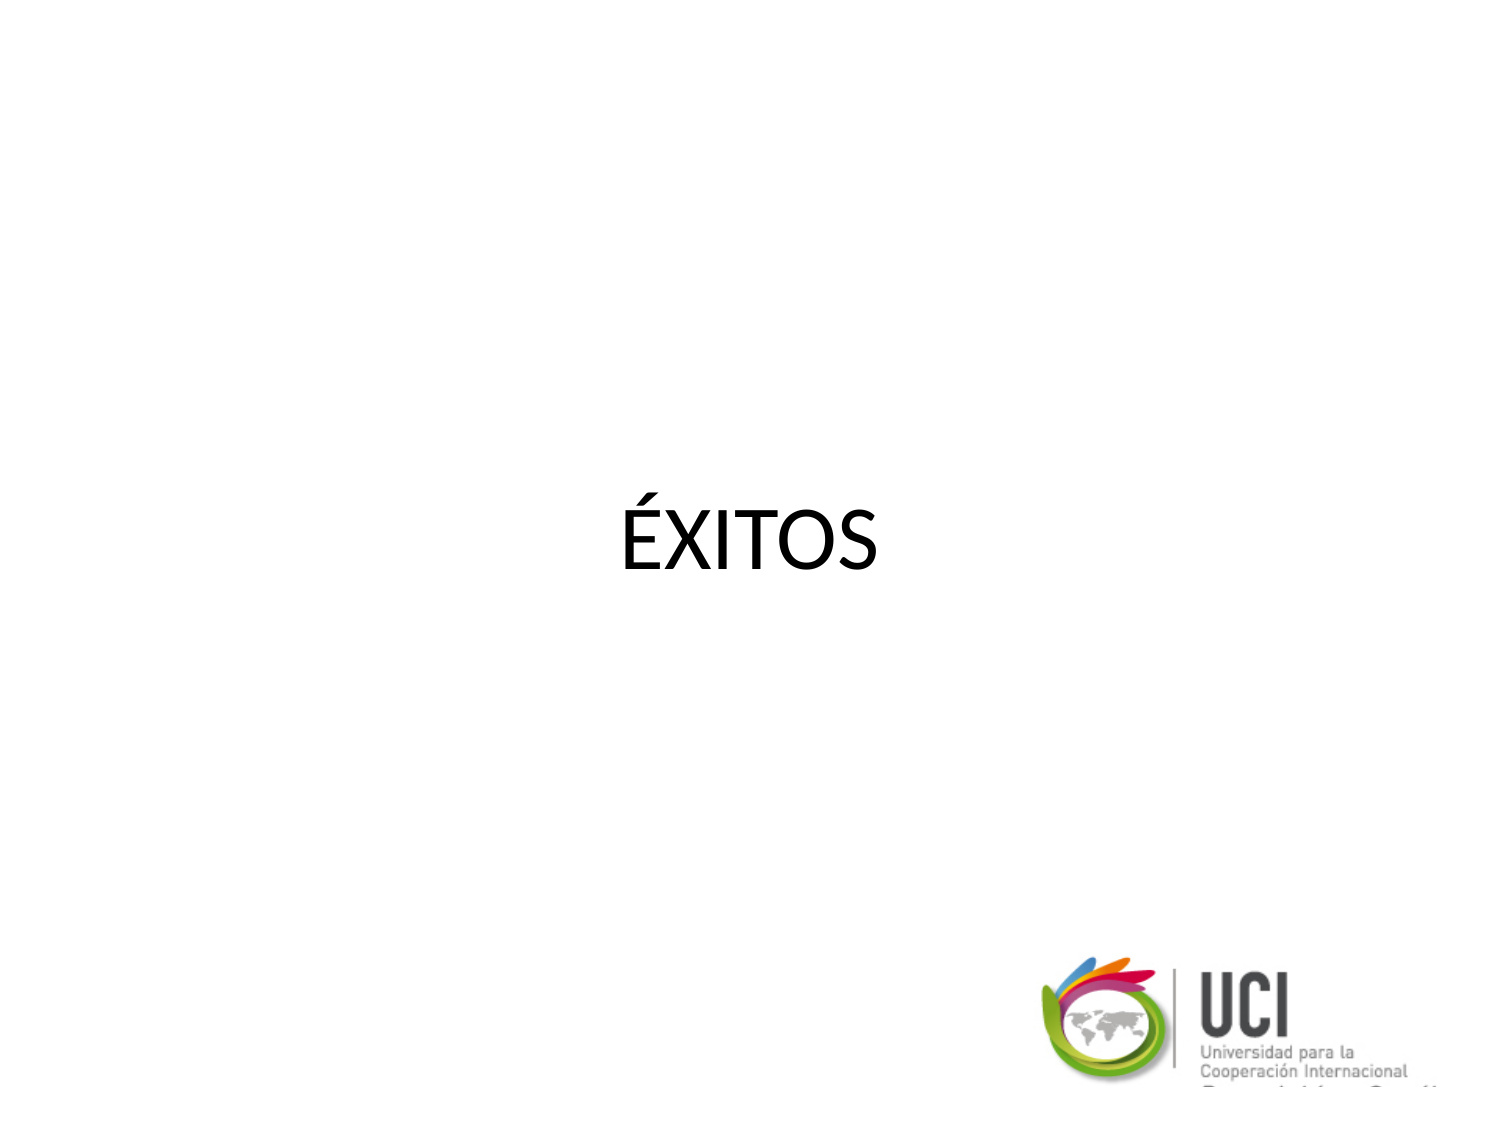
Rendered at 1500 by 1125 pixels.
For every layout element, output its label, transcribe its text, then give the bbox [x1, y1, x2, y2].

picture [1033, 951, 1182, 1086]
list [1186, 952, 1469, 1087]
title ÉXITOS [75, 243, 1425, 823]
